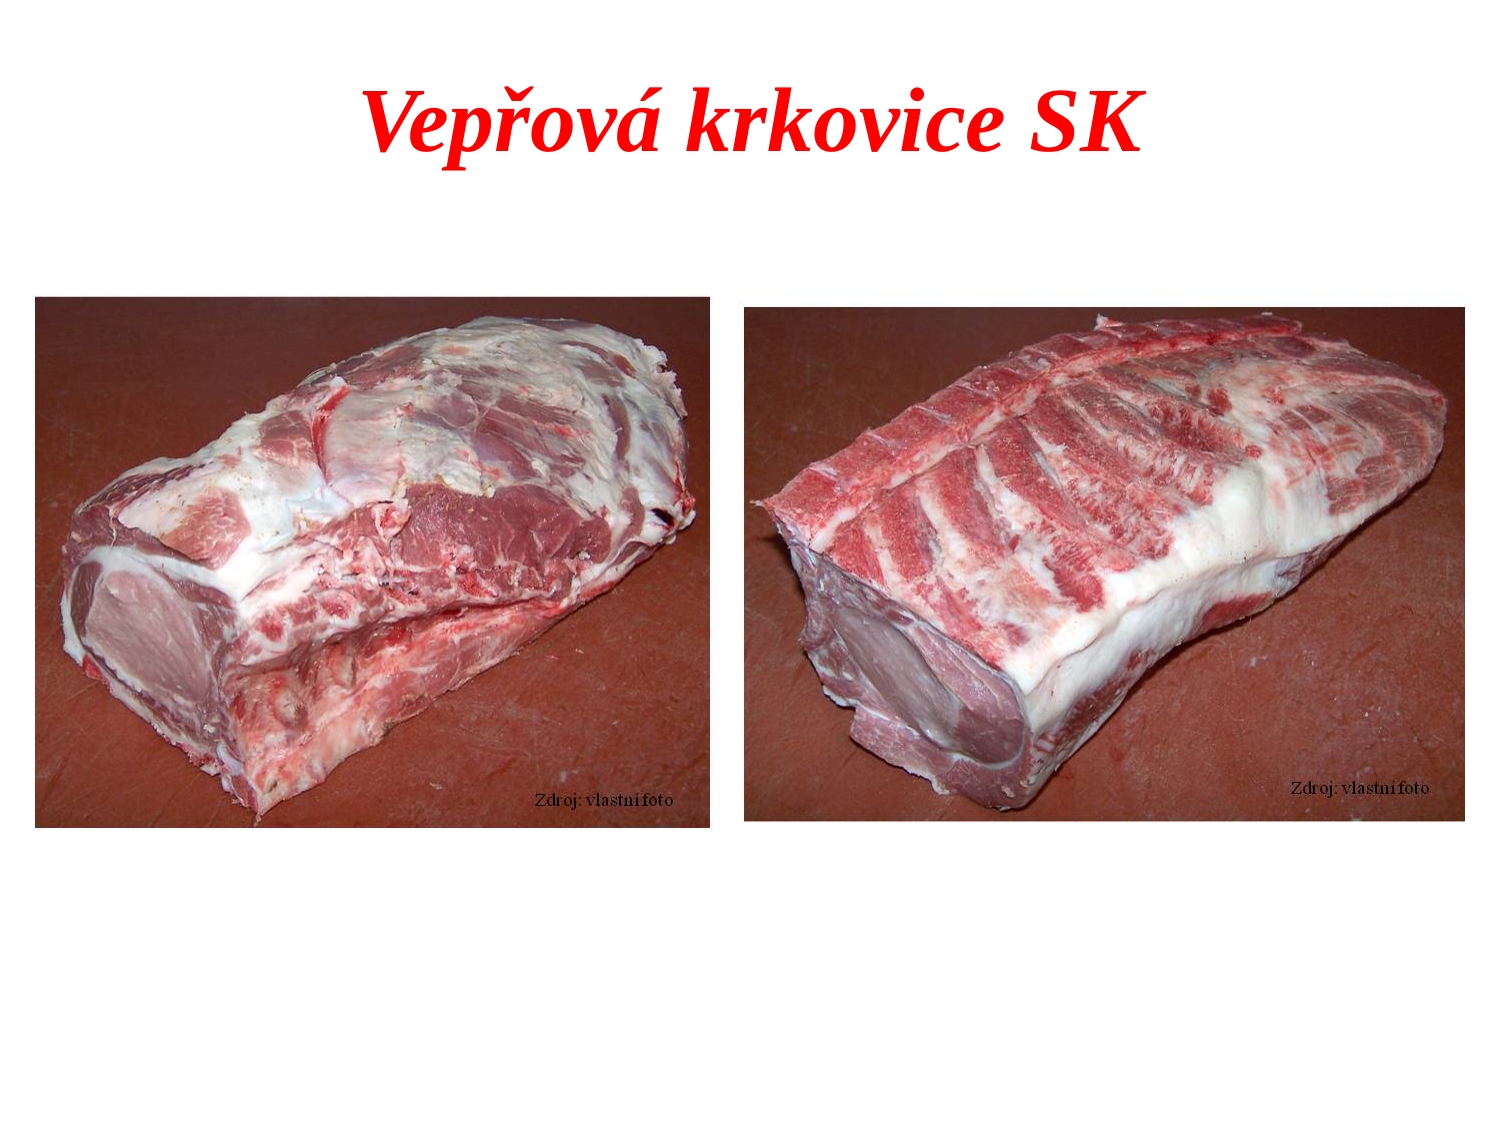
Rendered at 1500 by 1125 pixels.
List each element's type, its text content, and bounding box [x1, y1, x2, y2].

picture [32, 293, 1468, 832]
title Vepřová krkovice SK [75, 45, 1425, 185]
